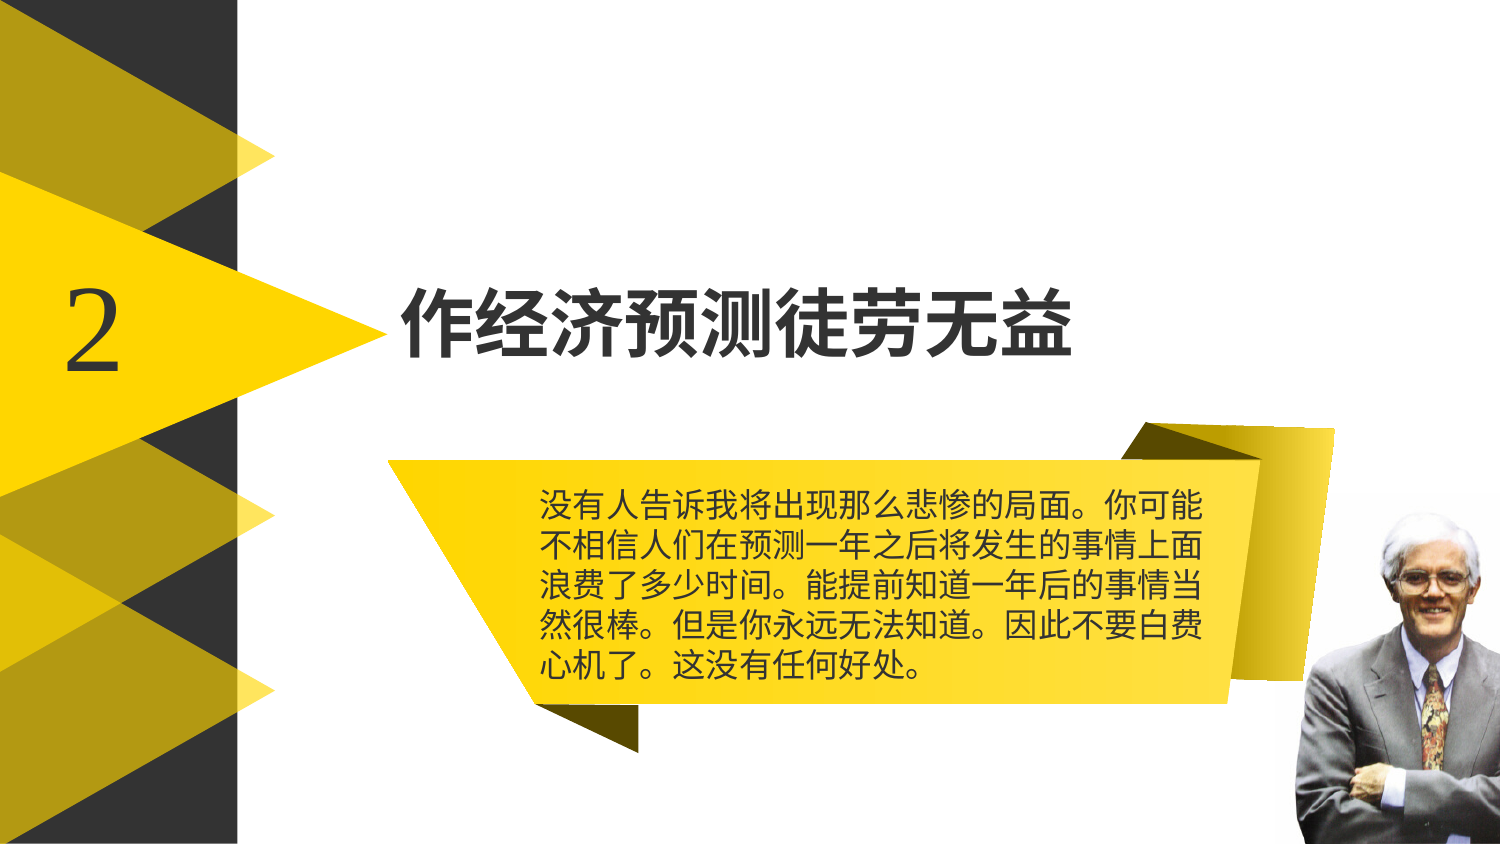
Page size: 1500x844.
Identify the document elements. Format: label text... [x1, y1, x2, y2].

text_box [385, 458, 523, 688]
picture [1274, 492, 1500, 844]
text_box [1150, 420, 1338, 683]
text_box [0, 357, 278, 603]
text_box [1119, 419, 1265, 462]
text_box [0, 169, 373, 439]
text_box [1240, 458, 1263, 625]
text_box 没有人告诉我将出现那么悲惨的局面。你可能不相信人们在预测一年之后将发生的事情上面浪费了多少时间。能提前知道一年后的事情当然很棒。但是你永远无法知道。因此不要白费心机了。这没有任何好处。 [523, 457, 1240, 711]
text_box [127, 539, 239, 667]
text_box [0, 0, 278, 231]
text_box [146, 400, 239, 492]
text_box 作经济预测徒劳无益 [373, 257, 1102, 386]
text_box [544, 711, 641, 756]
text_box [7, 0, 239, 132]
text_box [0, 532, 278, 844]
text_box [12, 715, 239, 844]
text_box [149, 180, 239, 269]
text_box 2 [35, 269, 153, 374]
